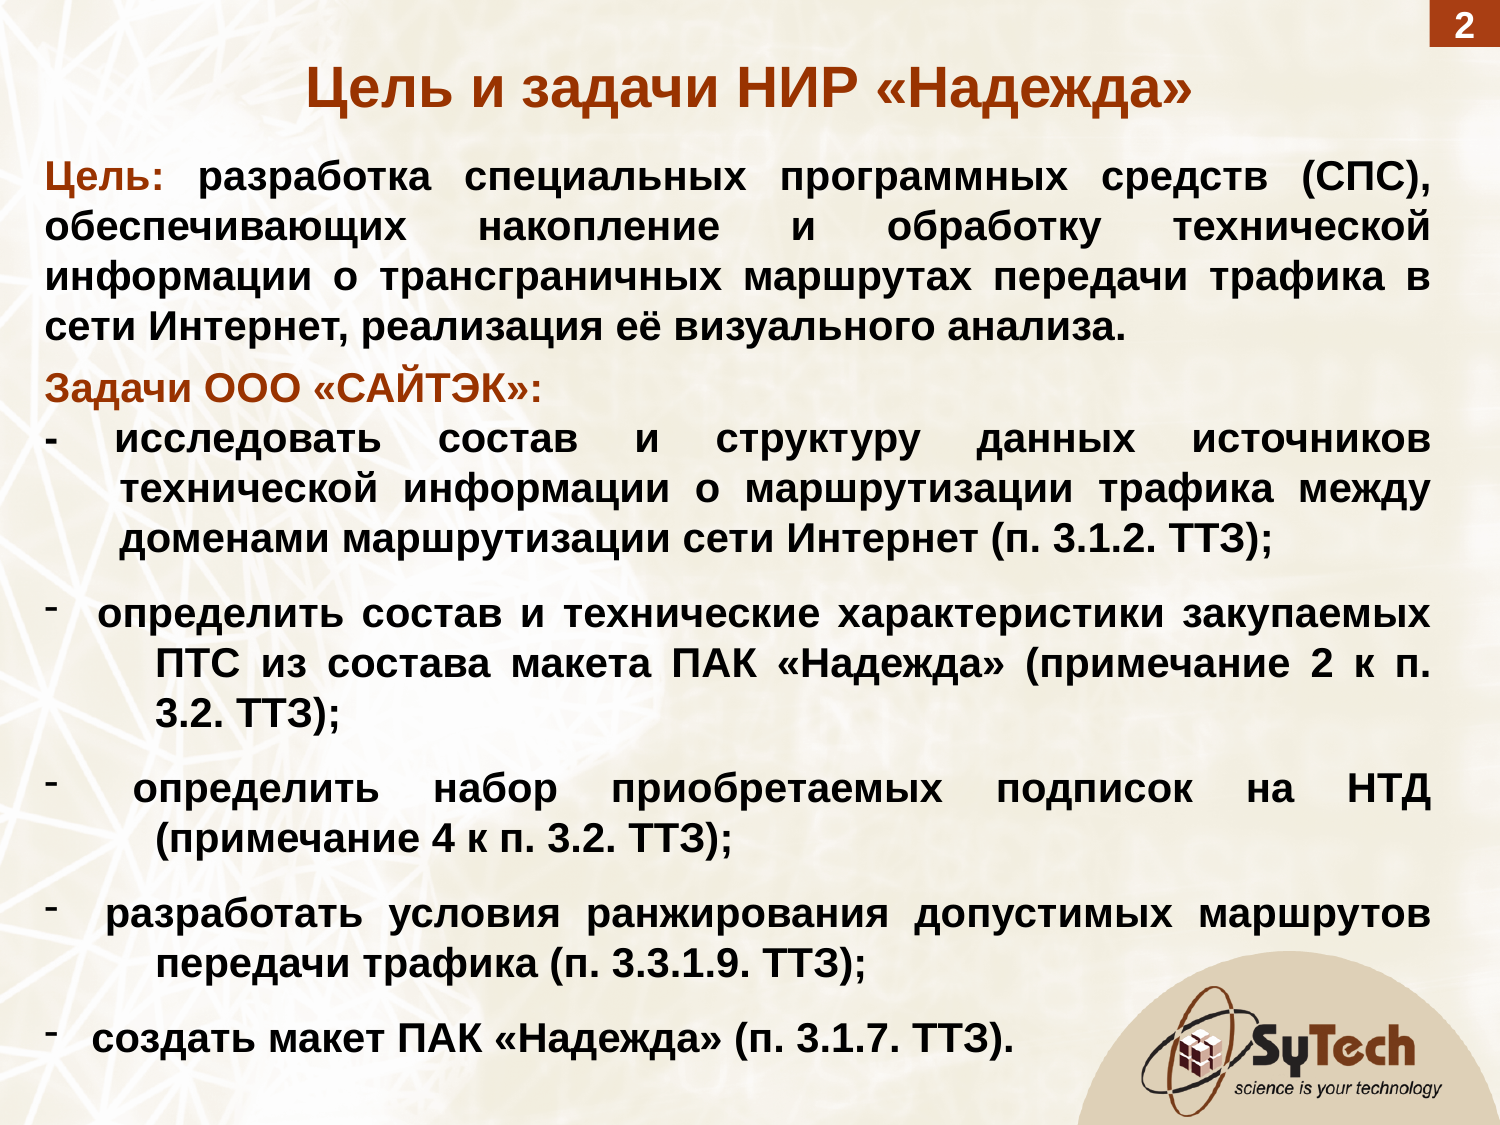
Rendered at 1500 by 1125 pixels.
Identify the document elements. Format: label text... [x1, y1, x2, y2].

text_box 2 [1429, 0, 1500, 47]
text_box Цель: разработка специальных программных средств (СПС), обеспечивающих накопление и обработку технической информации о трансграничных маршрутах передачи трафика в сети Интернет, реализация её визуального анализа. Задачи ООО «САЙТЭК»: - исследовать состав и структуру данных источников технической информации о маршрутизации трафика между доменами маршрутизации сети Интернет (п. 3.1.2. ТТЗ); определить состав и технические характеристики закупаемых ПТС из состава макета ПАК «Надежда» (примечание 2 к п. 3.2. ТТЗ); определить набор приобретаемых подписок на НТД (примечание 4 к п. 3.2. ТТЗ); разработать условия ранжирования допустимых маршрутов передачи трафика (п. 3.3.1.9. ТТЗ); создать макет ПАК «Надежда» (п. 3.1.7. ТТЗ). [29, 141, 1447, 1125]
picture [0, 0, 1500, 1125]
text_box Цель и задачи НИР «Надежда» [35, 42, 1465, 125]
